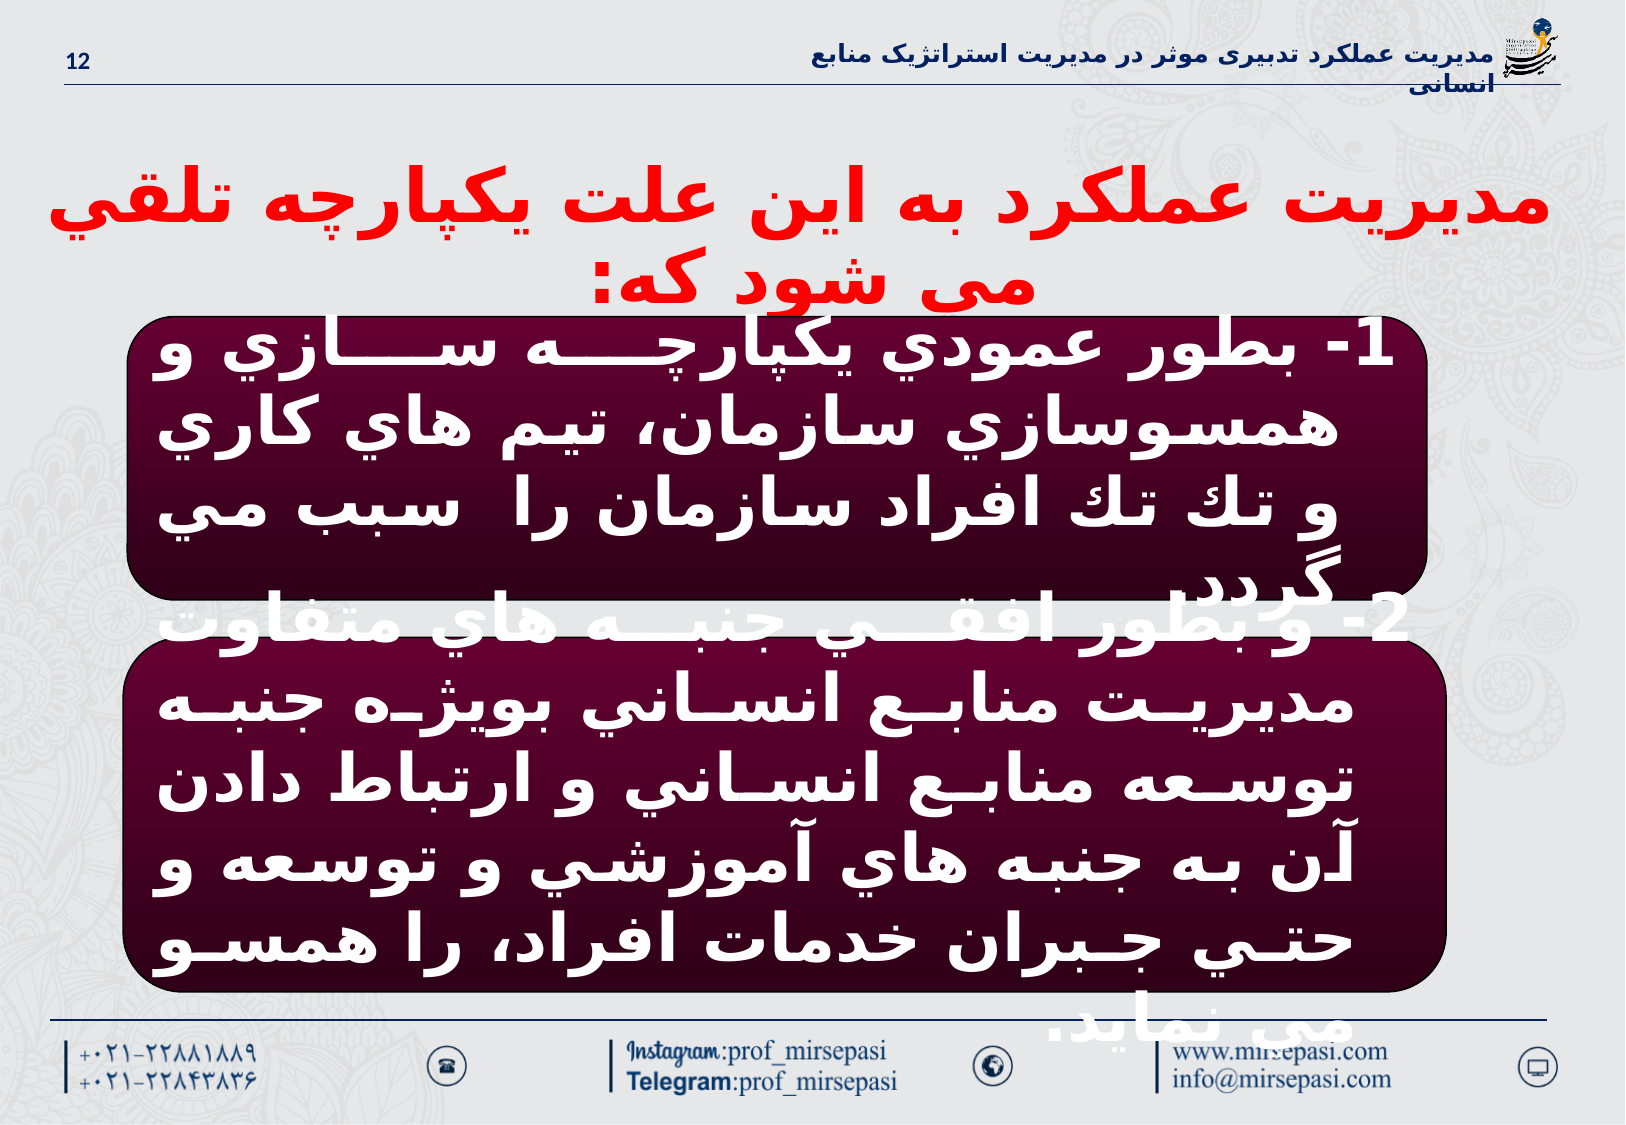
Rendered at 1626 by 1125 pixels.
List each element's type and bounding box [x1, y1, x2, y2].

text_box [50, 1019, 1558, 1096]
picture [0, 0, 1625, 1125]
